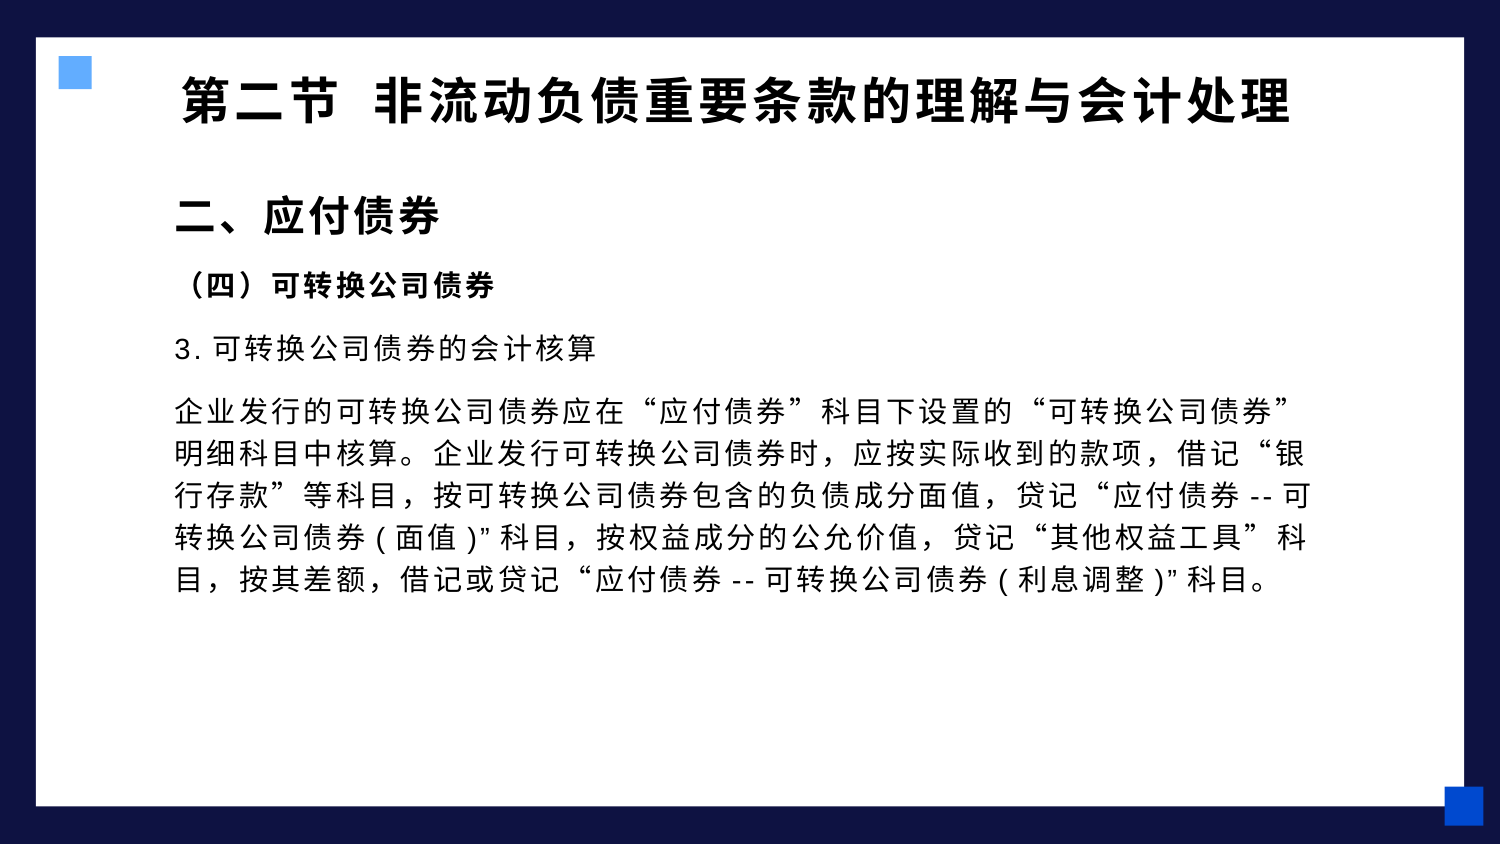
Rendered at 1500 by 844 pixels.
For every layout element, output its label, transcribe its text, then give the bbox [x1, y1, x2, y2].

title 第二节 非流动负债重要条款的理解与会计处理 [141, 48, 1327, 138]
list 二、应付债券 （四）可转换公司债券 3.可转换公司债券的会计核算 企业发行的可转换公司债券应在“应付债券”科目下设置的“可转换公司债券”明细科目中核算。企业发行可转换公司债券时，应按实际收到的款项，借记“银行存款”等科目，按可转换公司债券包含的负债成分面值，贷记“应付债券--可转换公司债券(面值)”科目，按权益成分的公允价值，贷记“其他权益工具”科目，按其差额，借记或贷记“应付债券--可转换公司债券(利息调整)”科目。 [157, 179, 1343, 604]
